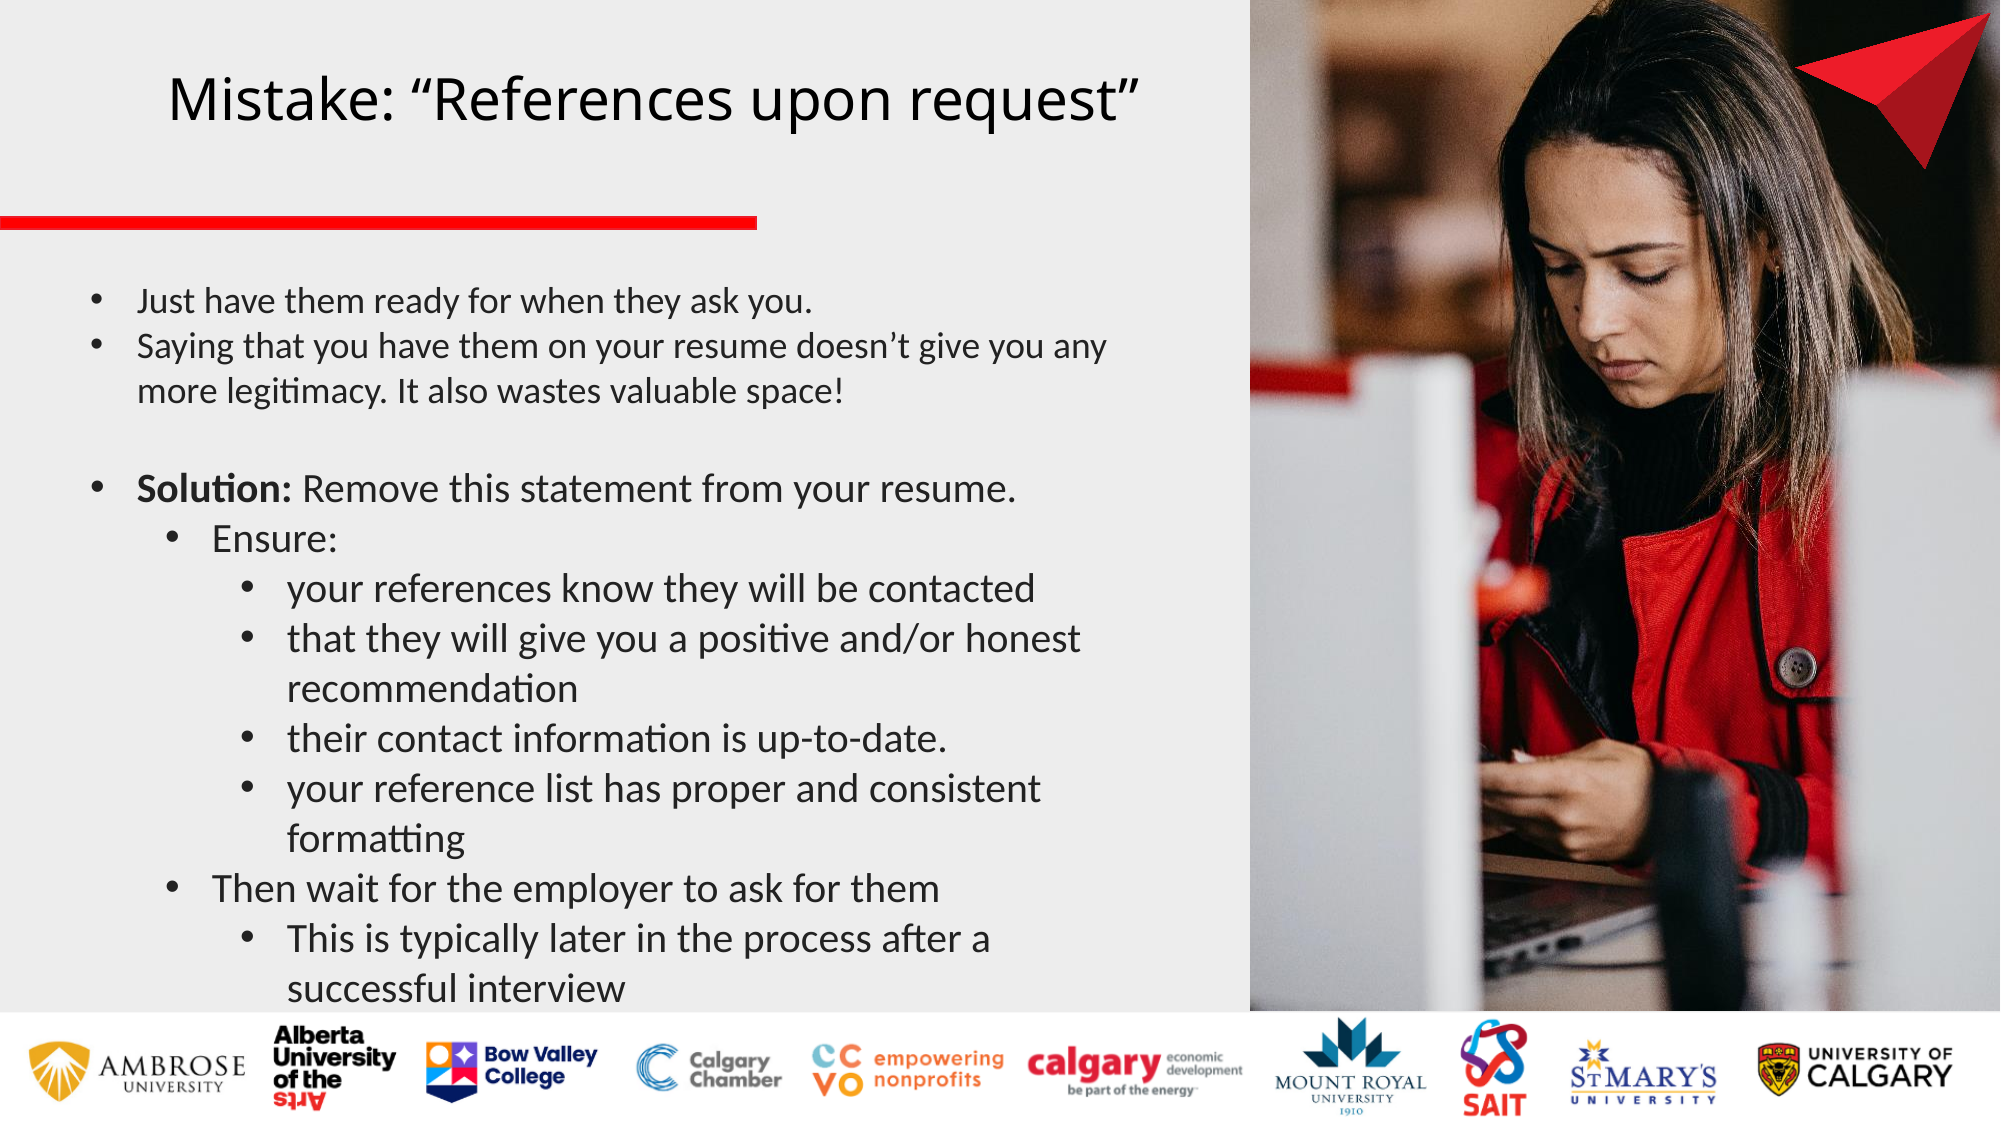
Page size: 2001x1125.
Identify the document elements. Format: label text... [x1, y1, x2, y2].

picture [0, 0, 2001, 1125]
text_box Just have them ready for when they ask you. Saying that you have them on your resume doesn’t give you any more legitimacy. It also wastes valuable space! Solution: Remove this statement from your resume. Ensure: your references know they will be contacted that they will give you a positive and/or honest recommendation their contact information is up-to-date. your reference list has proper and consistent formatting Then wait for the employer to ask for them This is typically later in the process after a successful interview [0, 218, 1125, 1019]
text_box Mistake: “References upon request” [152, 55, 1250, 210]
